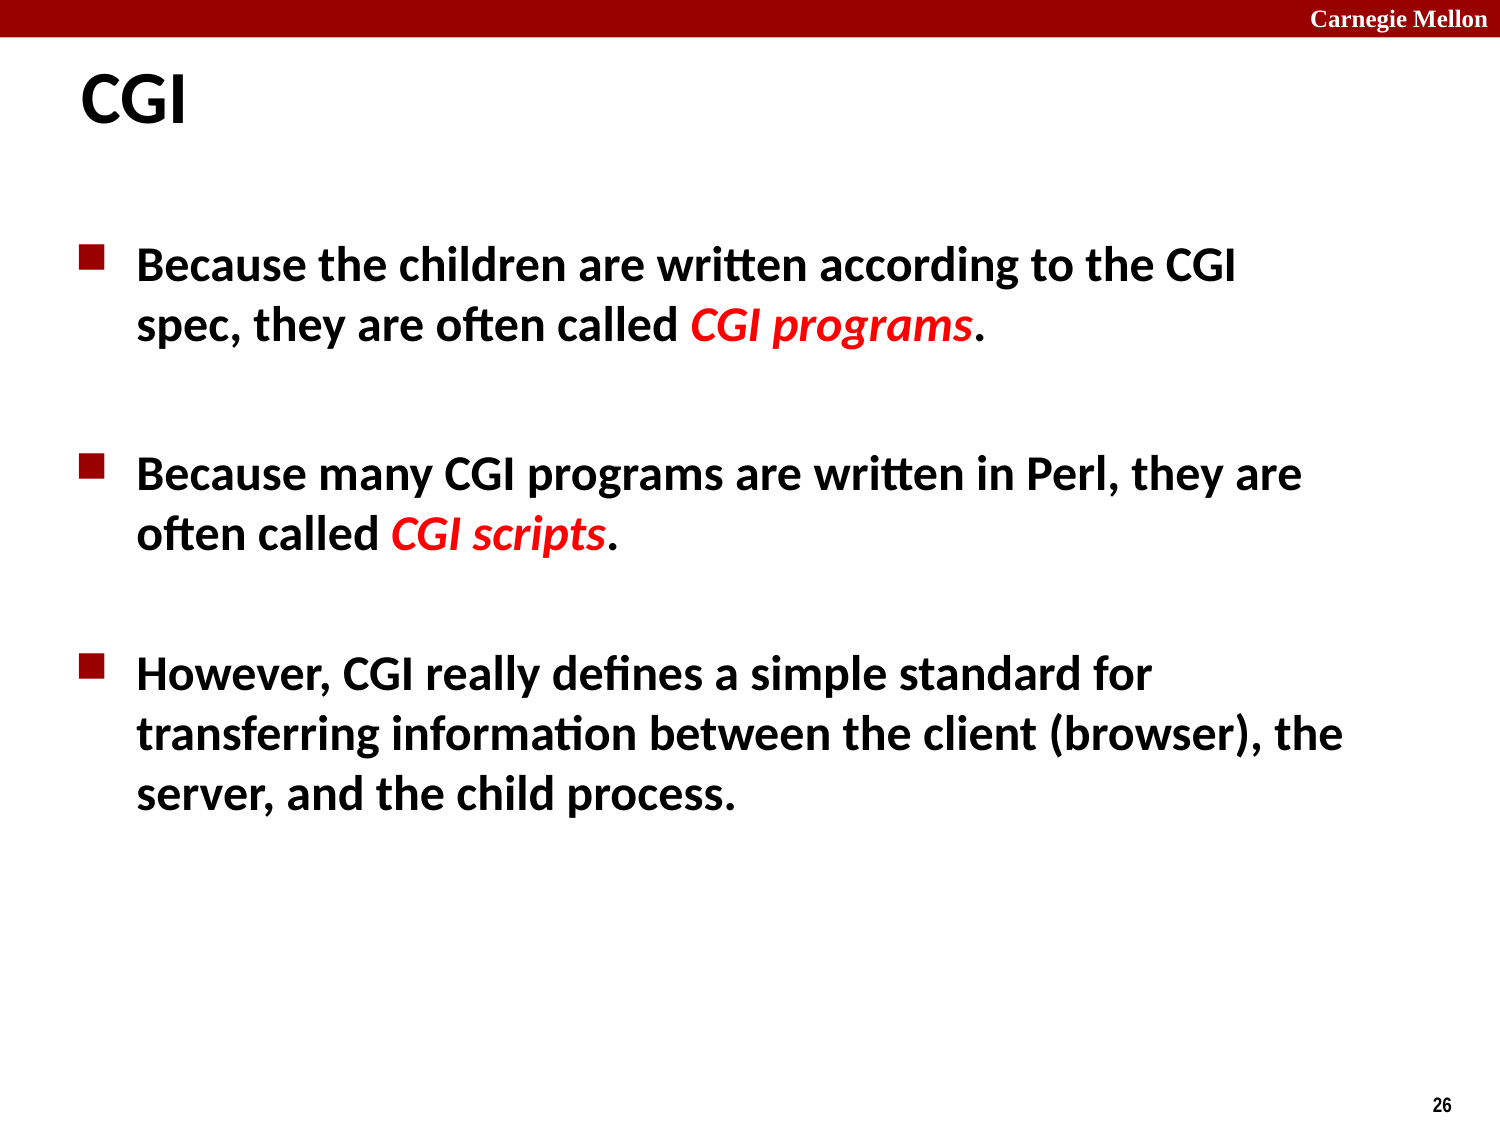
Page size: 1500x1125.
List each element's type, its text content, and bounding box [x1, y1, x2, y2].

title CGI [66, 40, 1497, 151]
list Because the children are written according to the CGI spec, they are often called CGI programs. Because many CGI programs are written in Perl, they are often called CGI scripts. However, CGI really defines a simple standard for transferring information between the client (browser), the server, and the child process. [64, 223, 1361, 1040]
